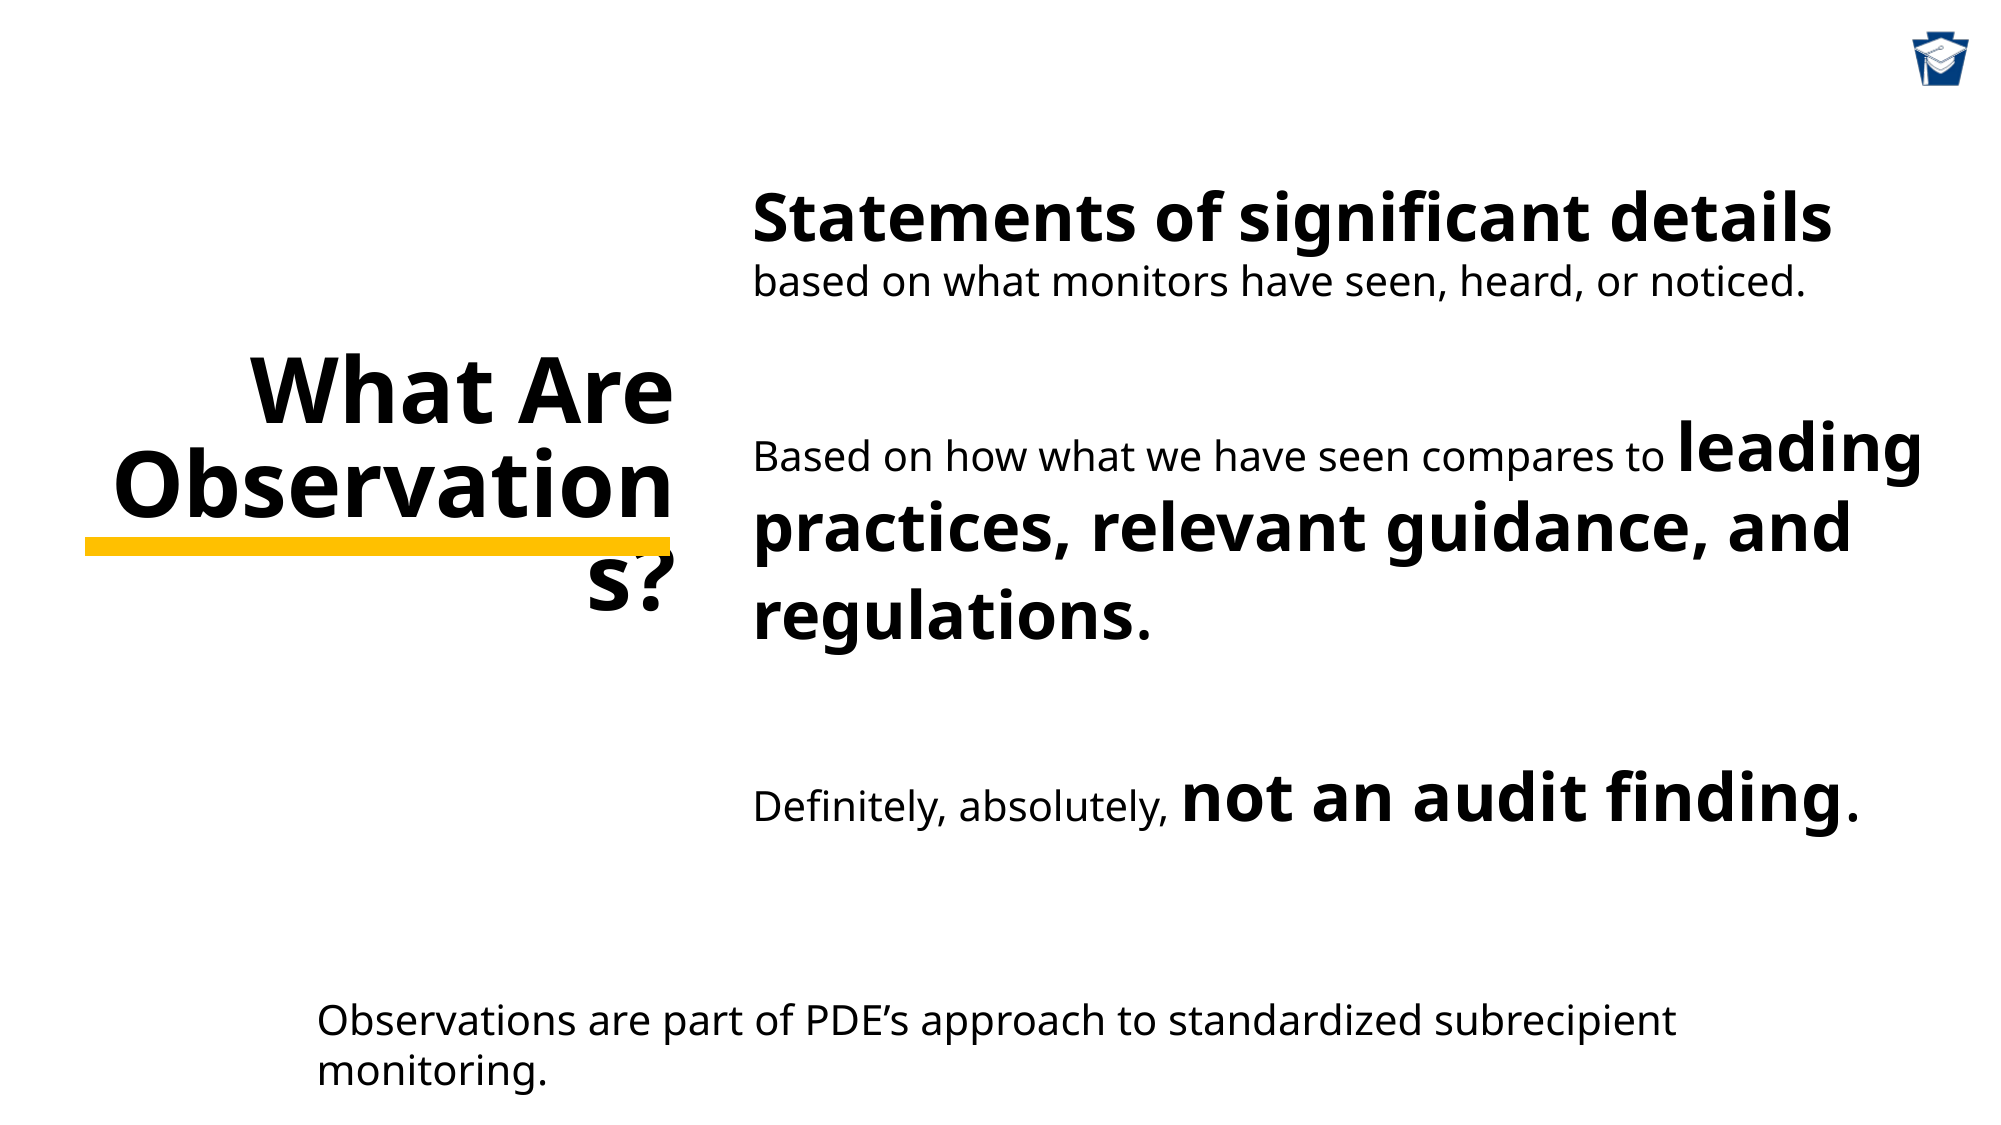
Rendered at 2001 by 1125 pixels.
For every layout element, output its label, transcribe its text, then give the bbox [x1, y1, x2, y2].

title What Are Observations? [64, 341, 691, 637]
text_box Observations are part of PDE’s approach to standardized subrecipient monitoring. [301, 986, 1699, 1102]
text_box Statements of significant details based on what monitors have seen, heard, or noticed. Based on how what we have seen compares to leading practices, relevant guidance, and regulations. Definitely, absolutely, not an audit finding. [737, 0, 1974, 1009]
